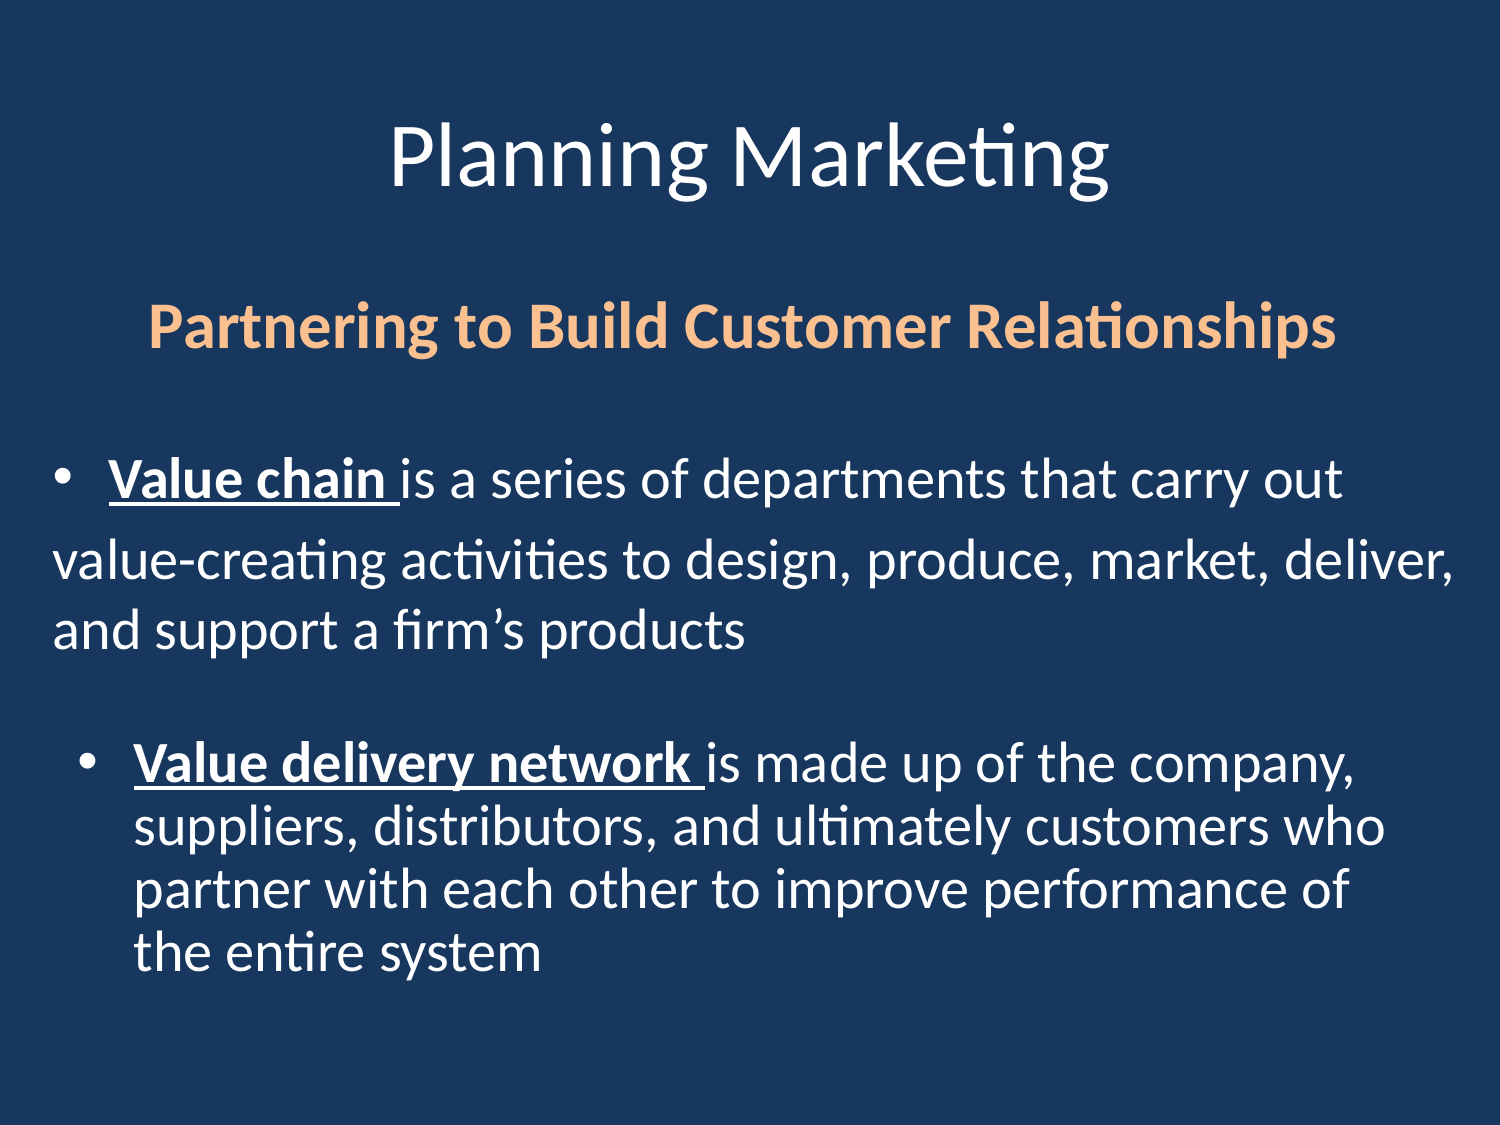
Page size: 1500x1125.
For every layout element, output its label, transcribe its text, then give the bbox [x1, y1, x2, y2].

text_box Partnering to Build Customer Relationships [74, 274, 1413, 338]
text_box Planning Marketing [112, 87, 1388, 274]
text_box Value delivery network is made up of the company, suppliers, distributors, and ultimately customers who partner with each other to improve performance of the entire system [62, 725, 1413, 1125]
text_box Value chain is a series of departments that carry out value-creating activities to design, produce, market, deliver, and support a firm’s products [37, 432, 1500, 1075]
